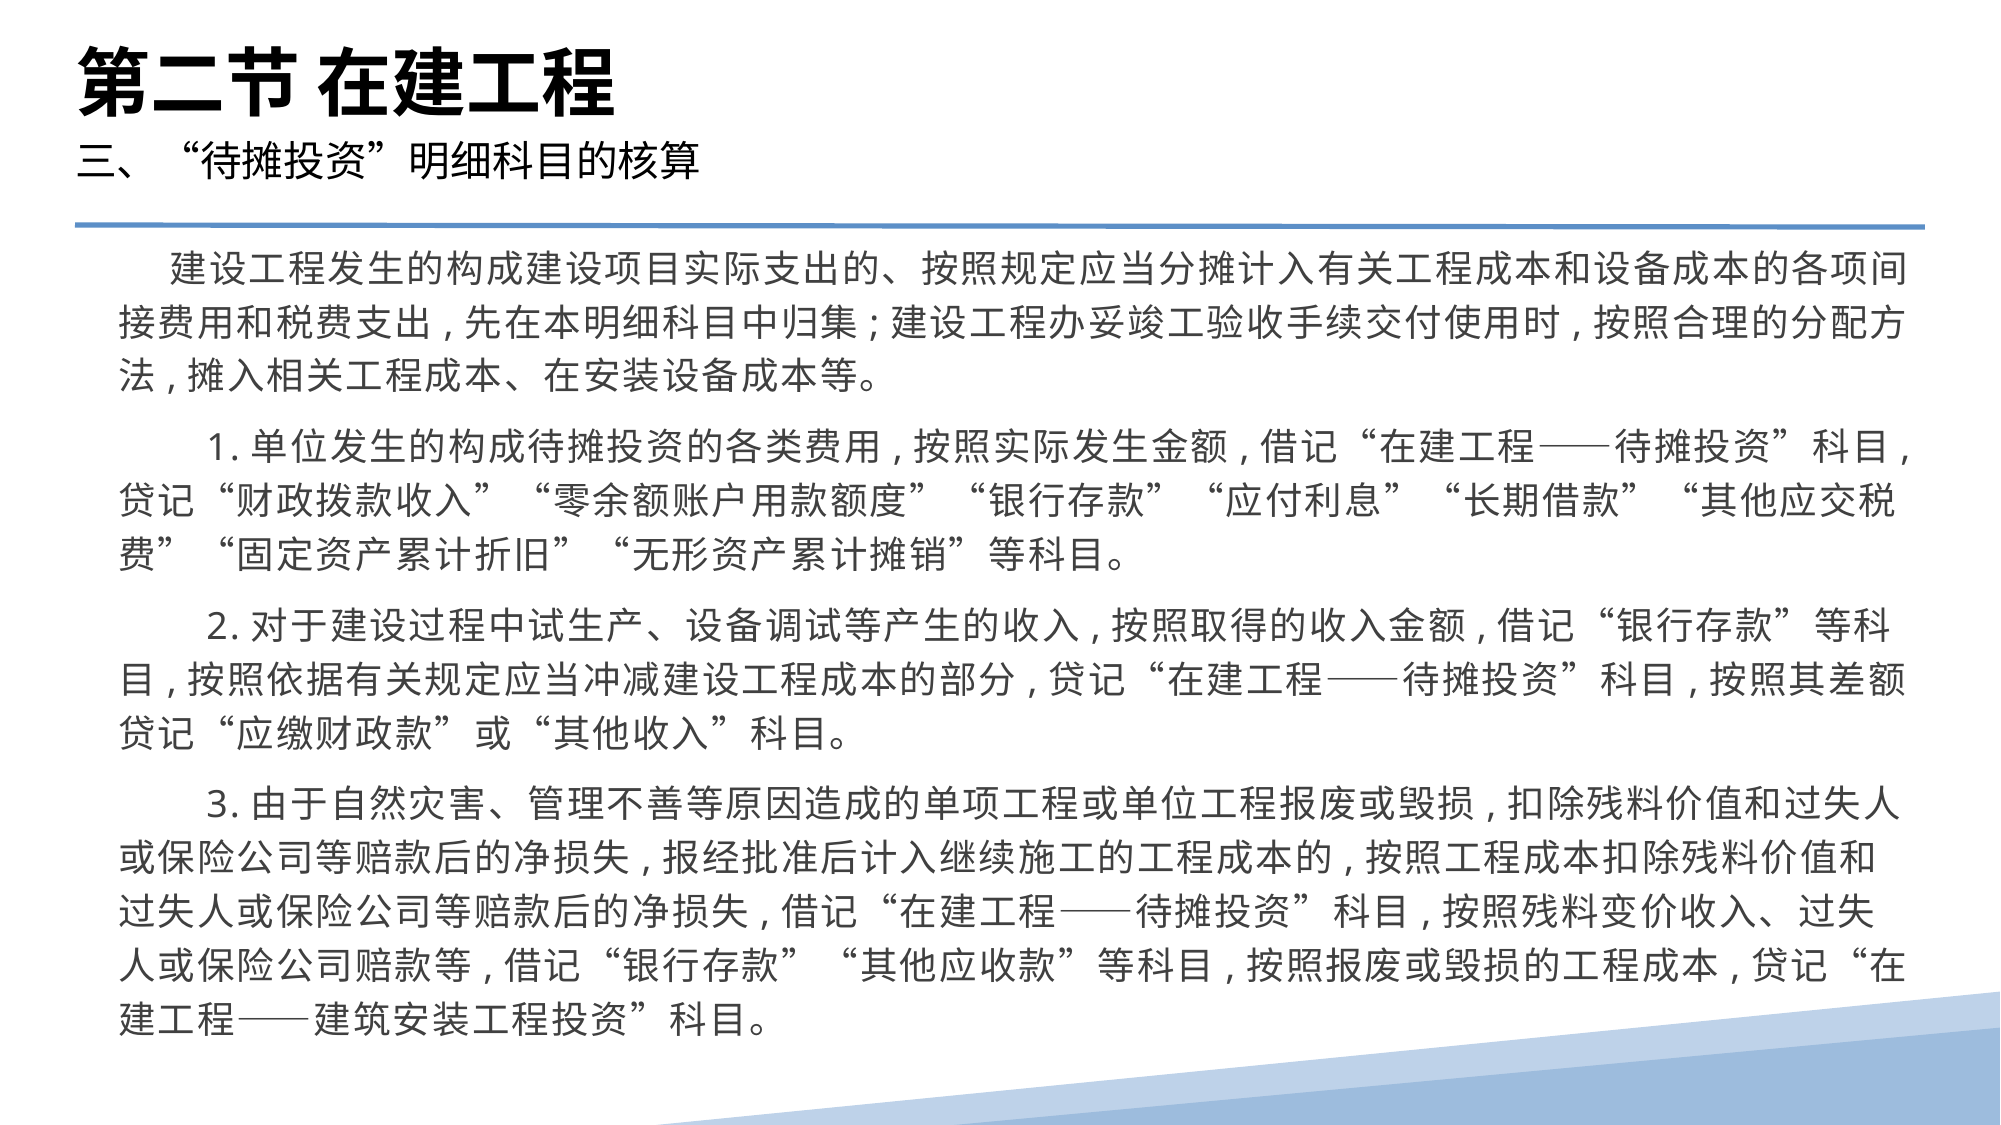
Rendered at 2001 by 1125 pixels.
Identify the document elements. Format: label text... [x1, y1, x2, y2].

text_box 建设工程发生的构成建设项目实际支出的、按照规定应当分摊计入有关工程成本和设备成本的各项间接费用和税费支出,先在本明细科目中归集;建设工程办妥竣工验收手续交付使用时,按照合理的分配方法,摊入相关工程成本、在安装设备成本等。 1.单位发生的构成待摊投资的各类费用,按照实际发生金额,借记“在建工程——待摊投资”科目,贷记“财政拨款收入”“零余额账户用款额度”“银行存款”“应付利息”“长期借款”“其他应交税费”“固定资产累计折旧”“无形资产累计摊销”等科目。 2.对于建设过程中试生产、设备调试等产生的收入,按照取得的收入金额,借记“银行存款”等科目,按照依据有关规定应当冲减建设工程成本的部分,贷记“在建工程——待摊投资”科目,按照其差额贷记“应缴财政款”或“其他收入”科目。 3.由于自然灾害、管理不善等原因造成的单项工程或单位工程报废或毁损,扣除残料价值和过失人或保险公司等赔款后的净损失,报经批准后计入继续施工的工程成本的,按照工程成本扣除残料价值和过失人或保险公司等赔款后的净损失,借记“在建工程——待摊投资”科目,按照残料变价收入、过失人或保险公司赔款等,借记“银行存款”“其他应收款”等科目,按照报废或毁损的工程成本,贷记“在建工程——建筑安装工程投资”科目。 [107, 228, 1925, 1050]
text_box 第二节 在建工程 [75, 24, 1925, 124]
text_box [656, 991, 2000, 1125]
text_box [74, 224, 1925, 228]
text_box 三、“待摊投资”明细科目的核算 [75, 124, 1925, 200]
